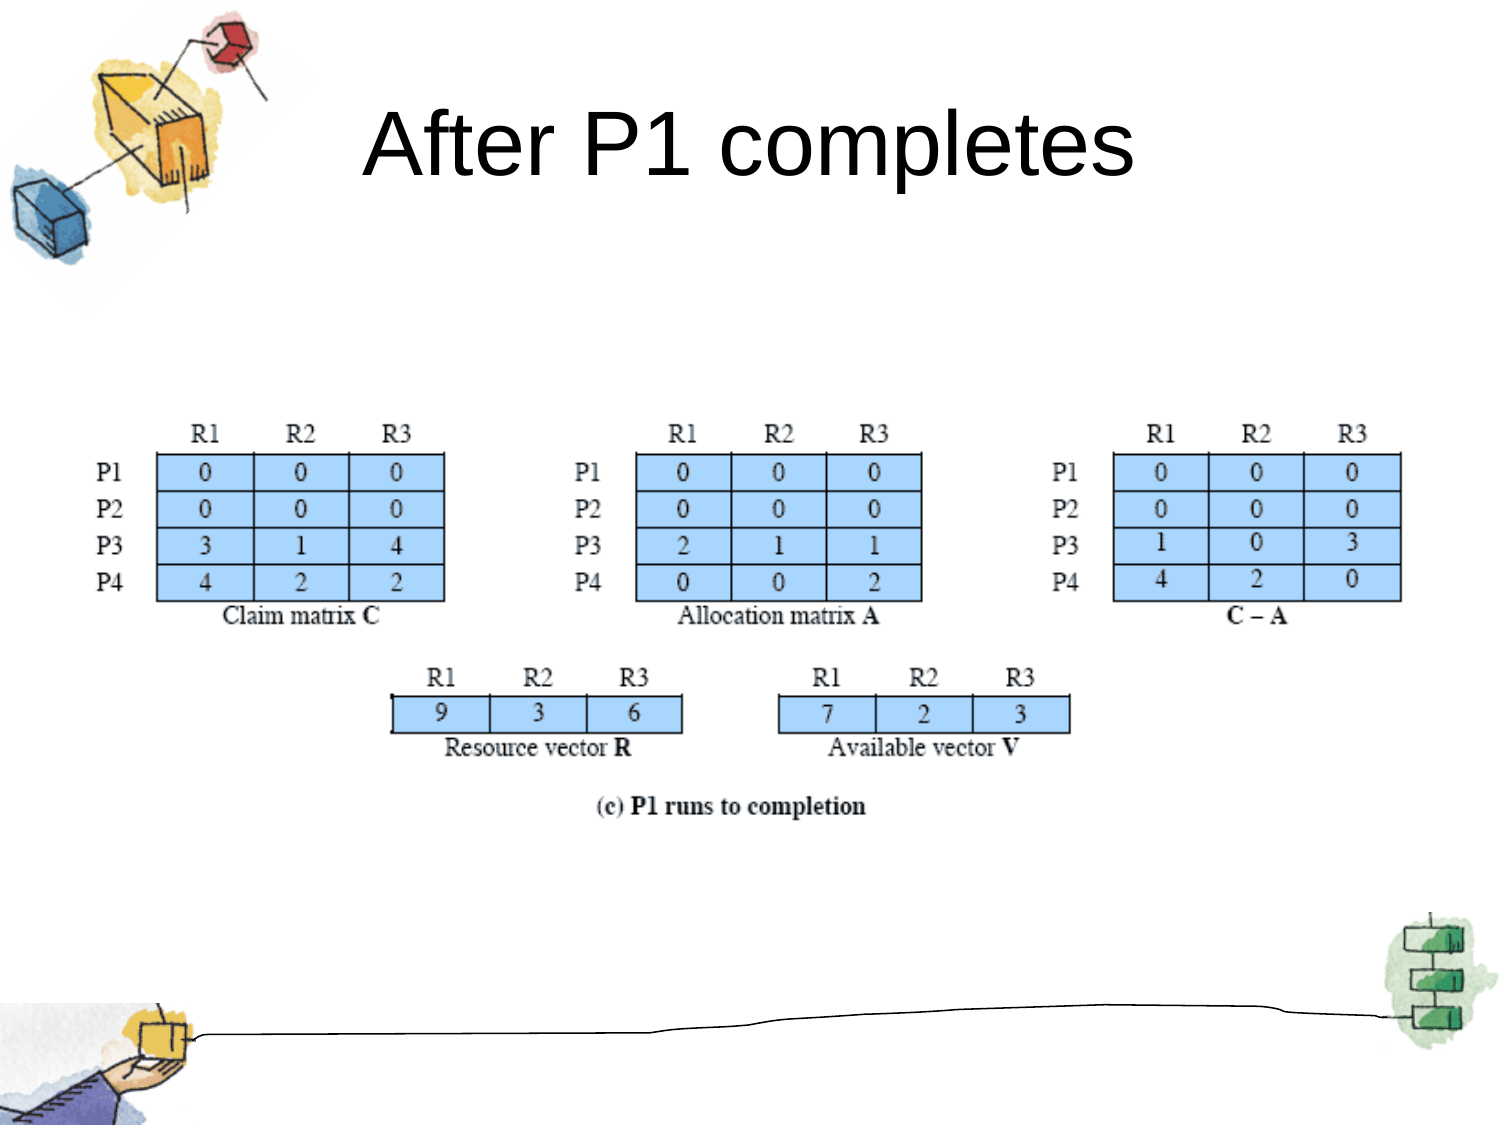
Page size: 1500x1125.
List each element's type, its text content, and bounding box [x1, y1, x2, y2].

picture [0, 1003, 196, 1125]
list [87, 399, 1426, 826]
picture [1382, 912, 1500, 1050]
title After P1 completes [74, 44, 1426, 233]
picture [114, 0, 274, 44]
picture [0, 85, 167, 316]
